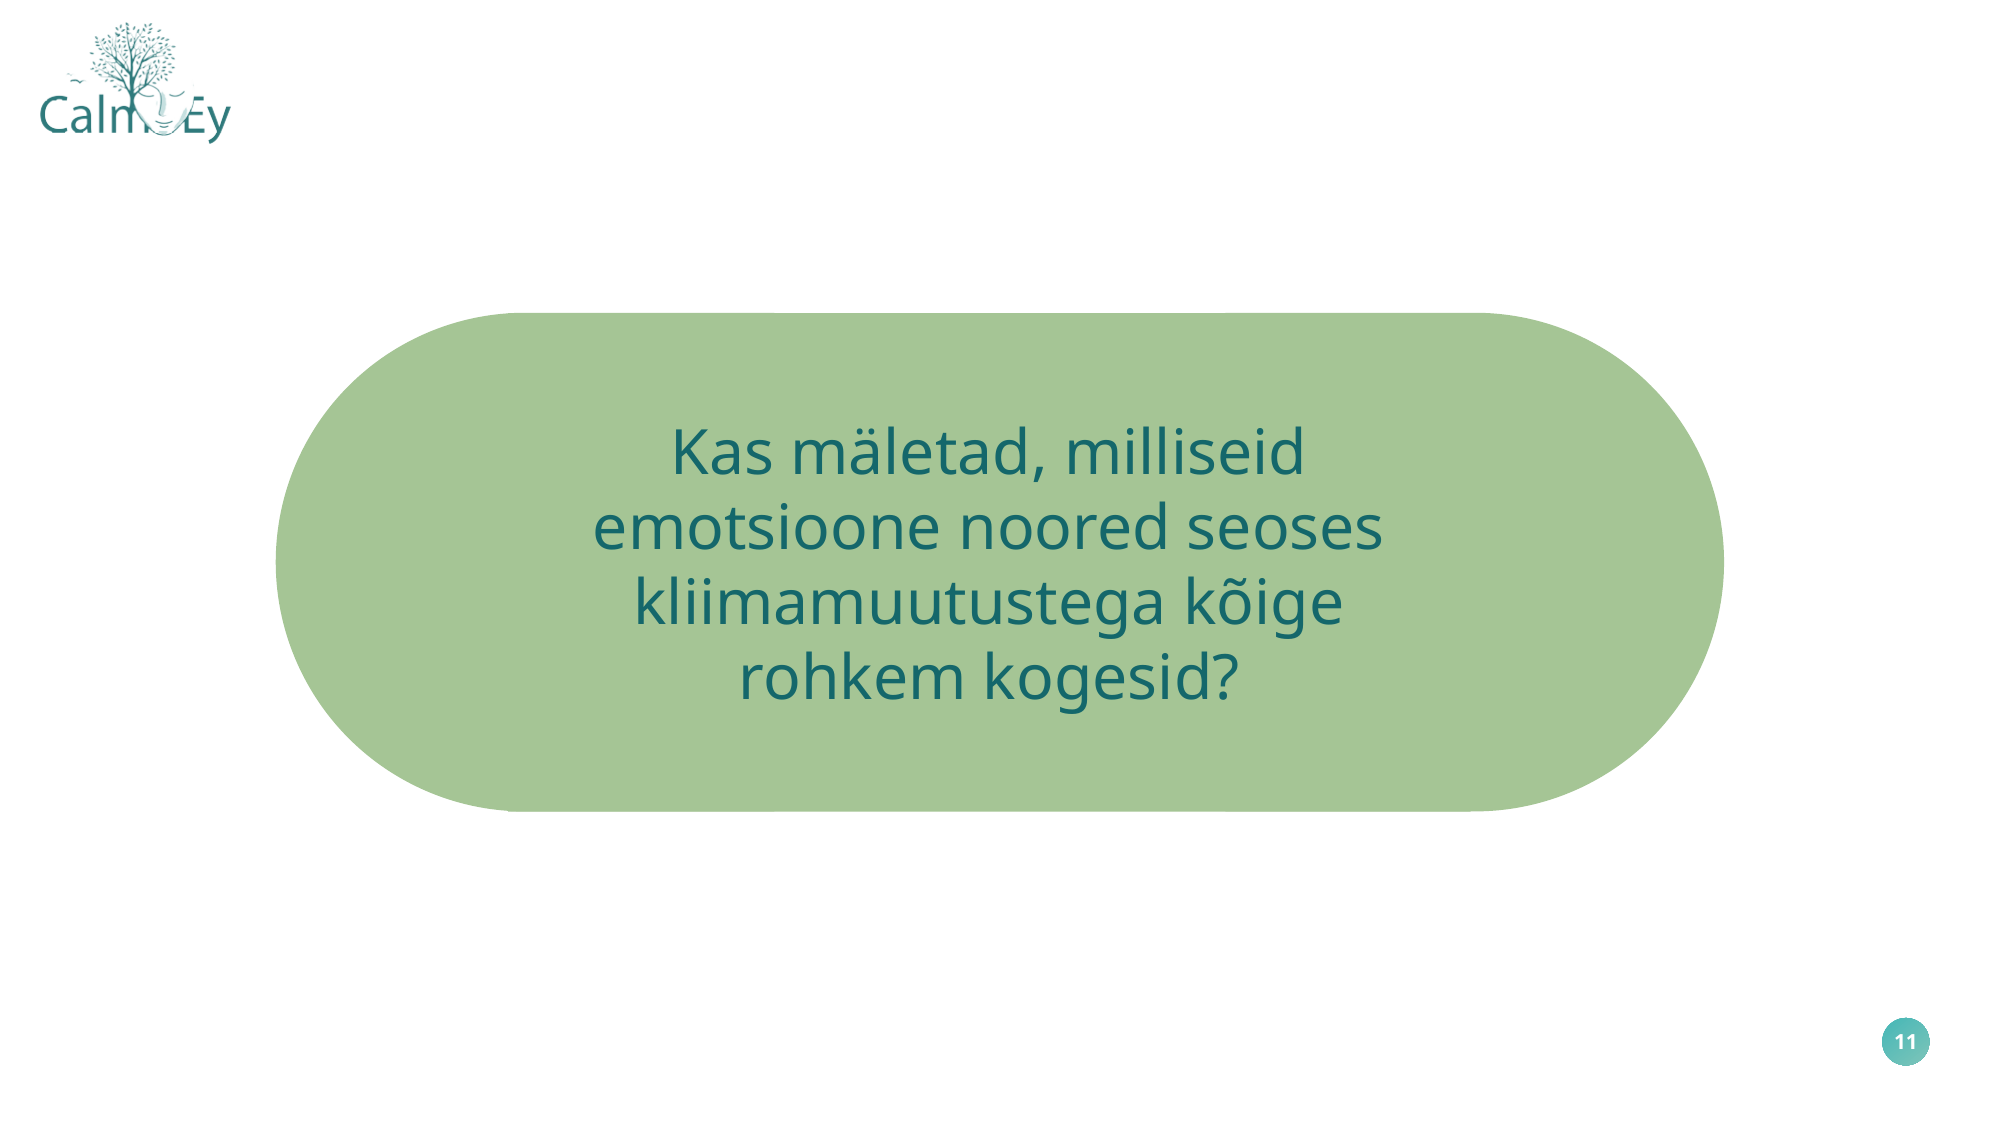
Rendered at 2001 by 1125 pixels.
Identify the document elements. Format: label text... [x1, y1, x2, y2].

text_box [275, 313, 508, 811]
text_box [1225, 312, 1725, 812]
picture [19, 4, 256, 152]
text_box Kas mäletad, milliseid emotsioone noored seoses kliimamuutustega kõige rohkem kogesid? [508, 313, 1471, 812]
